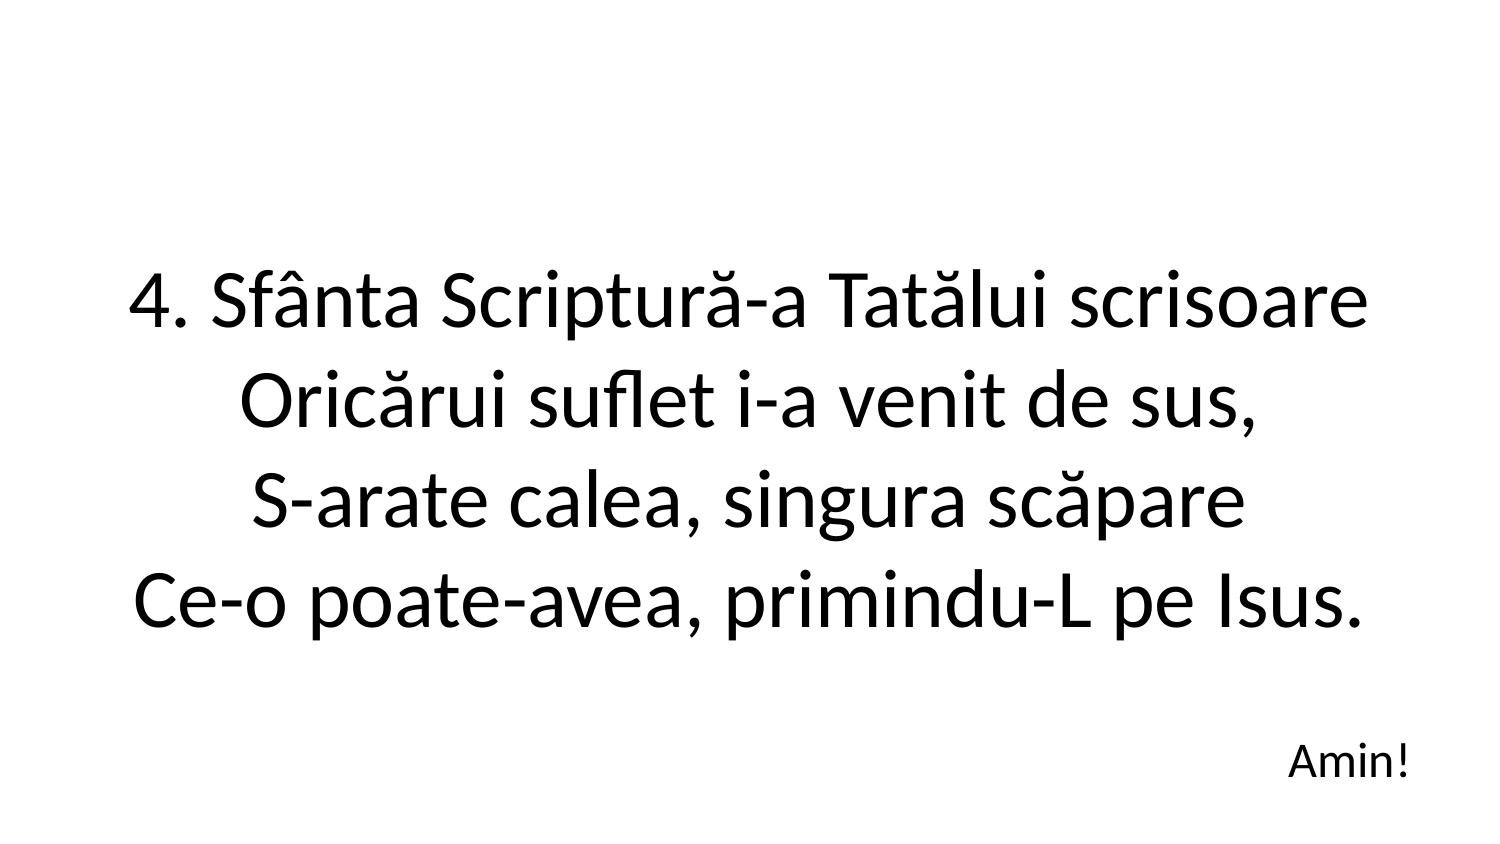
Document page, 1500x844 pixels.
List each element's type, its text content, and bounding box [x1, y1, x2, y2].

text_box Amin! [1273, 674, 1427, 795]
text_box 4. Sfânta Scriptură-a Tatălui scrisoare Oricărui suflet i-a venit de sus, S-arate calea, singura scăpare Ce-o poate-avea, primindu-L pe Isus. [113, 192, 1386, 652]
